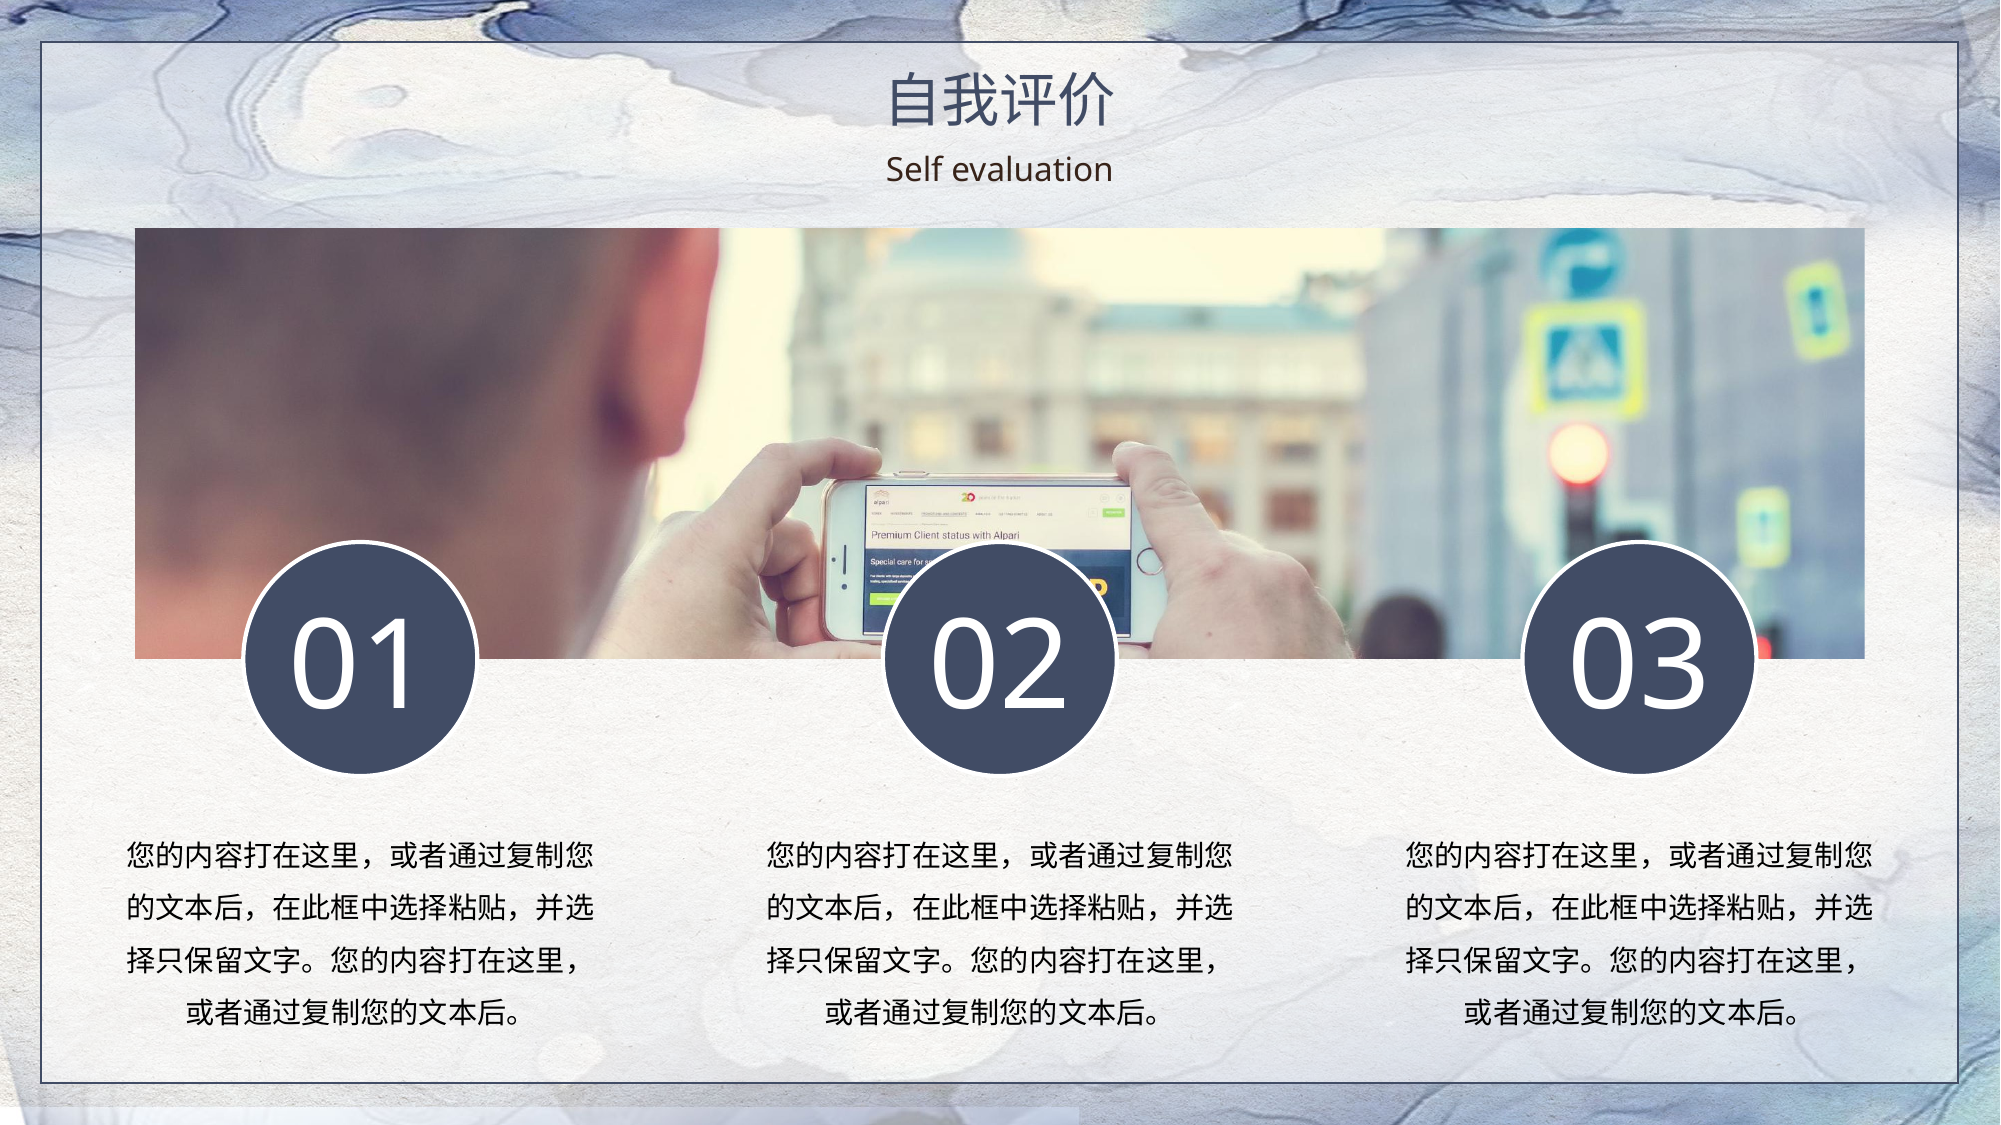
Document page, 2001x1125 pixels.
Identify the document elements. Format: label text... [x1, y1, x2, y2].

picture [0, 0, 2000, 1125]
text_box 您的内容打在这里，或者通过复制您的文本后，在此框中选择粘贴，并选择只保留文字。您的内容打在这里，或者通过复制您的文本后。 [98, 812, 623, 1037]
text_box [135, 228, 1865, 776]
text_box 您的内容打在这里，或者通过复制您的文本后，在此框中选择粘贴，并选择只保留文字。您的内容打在这里，或者通过复制您的文本后。 [1377, 812, 1902, 1037]
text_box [762, 55, 1238, 197]
text_box 您的内容打在这里，或者通过复制您的文本后，在此框中选择粘贴，并选择只保留文字。您的内容打在这里，或者通过复制您的文本后。 [737, 812, 1262, 1037]
